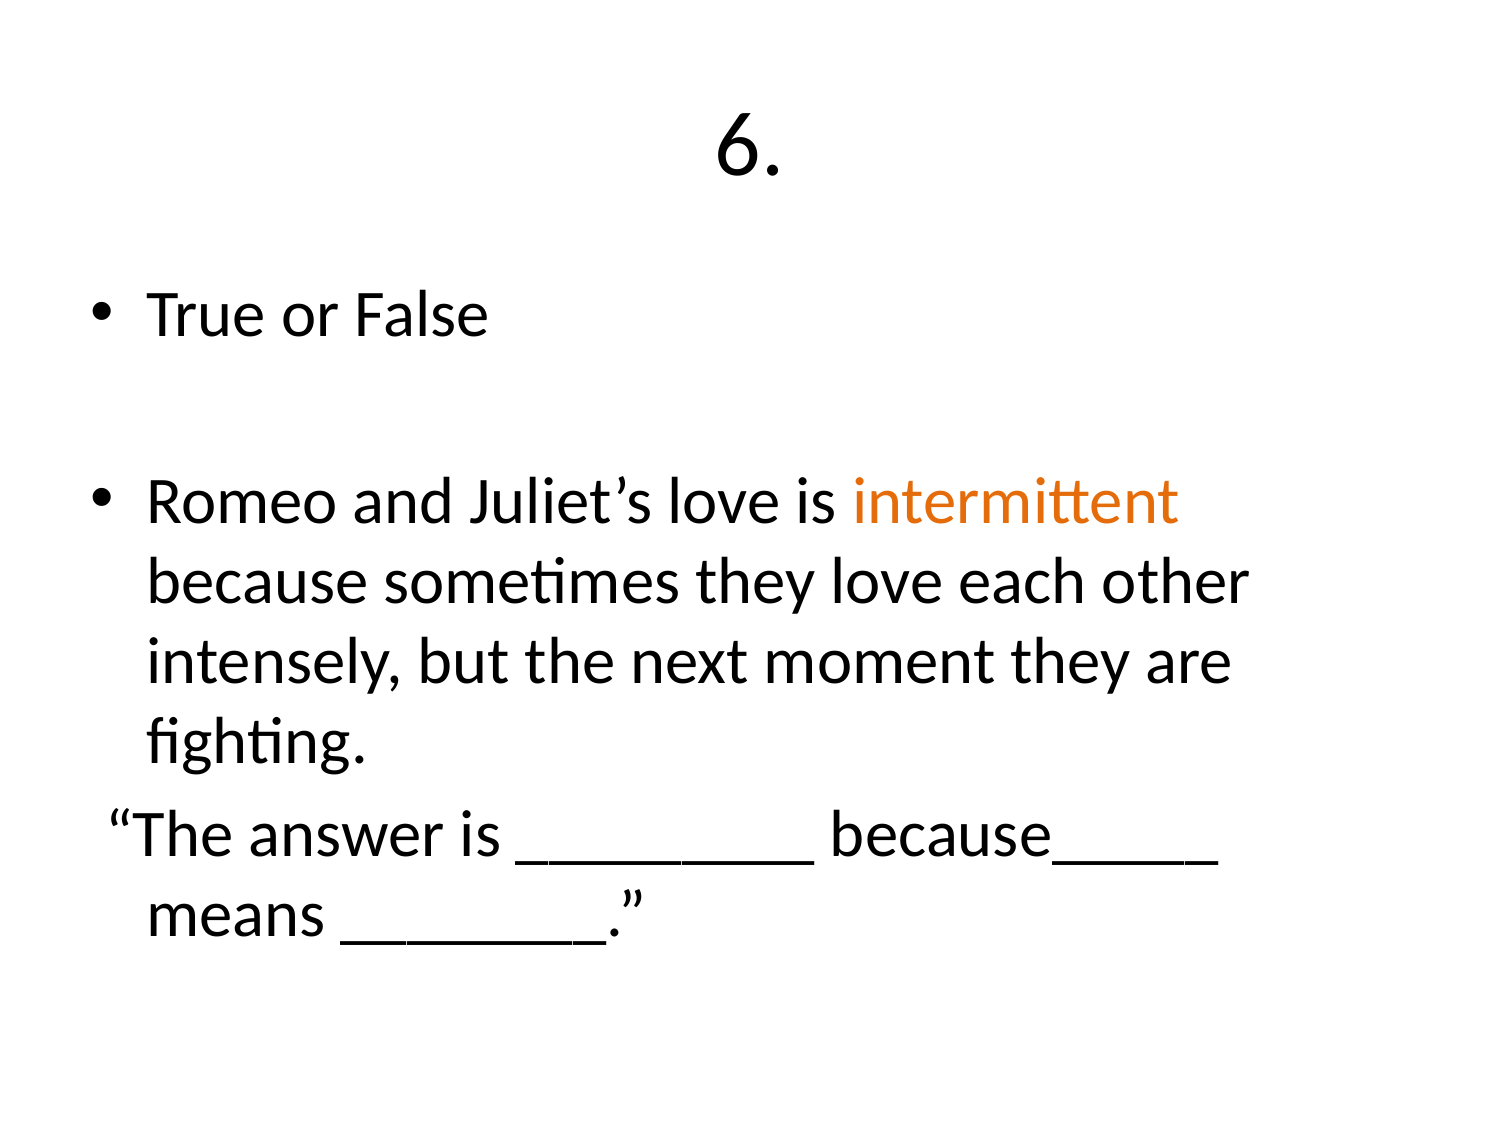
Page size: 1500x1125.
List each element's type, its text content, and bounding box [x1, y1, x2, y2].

title 6. [75, 45, 1425, 233]
list True or False Romeo and Juliet’s love is intermittent because sometimes they love each other intensely, but the next moment they are fighting. “The answer is _________ because_____ means ________.” [75, 262, 1425, 1005]
